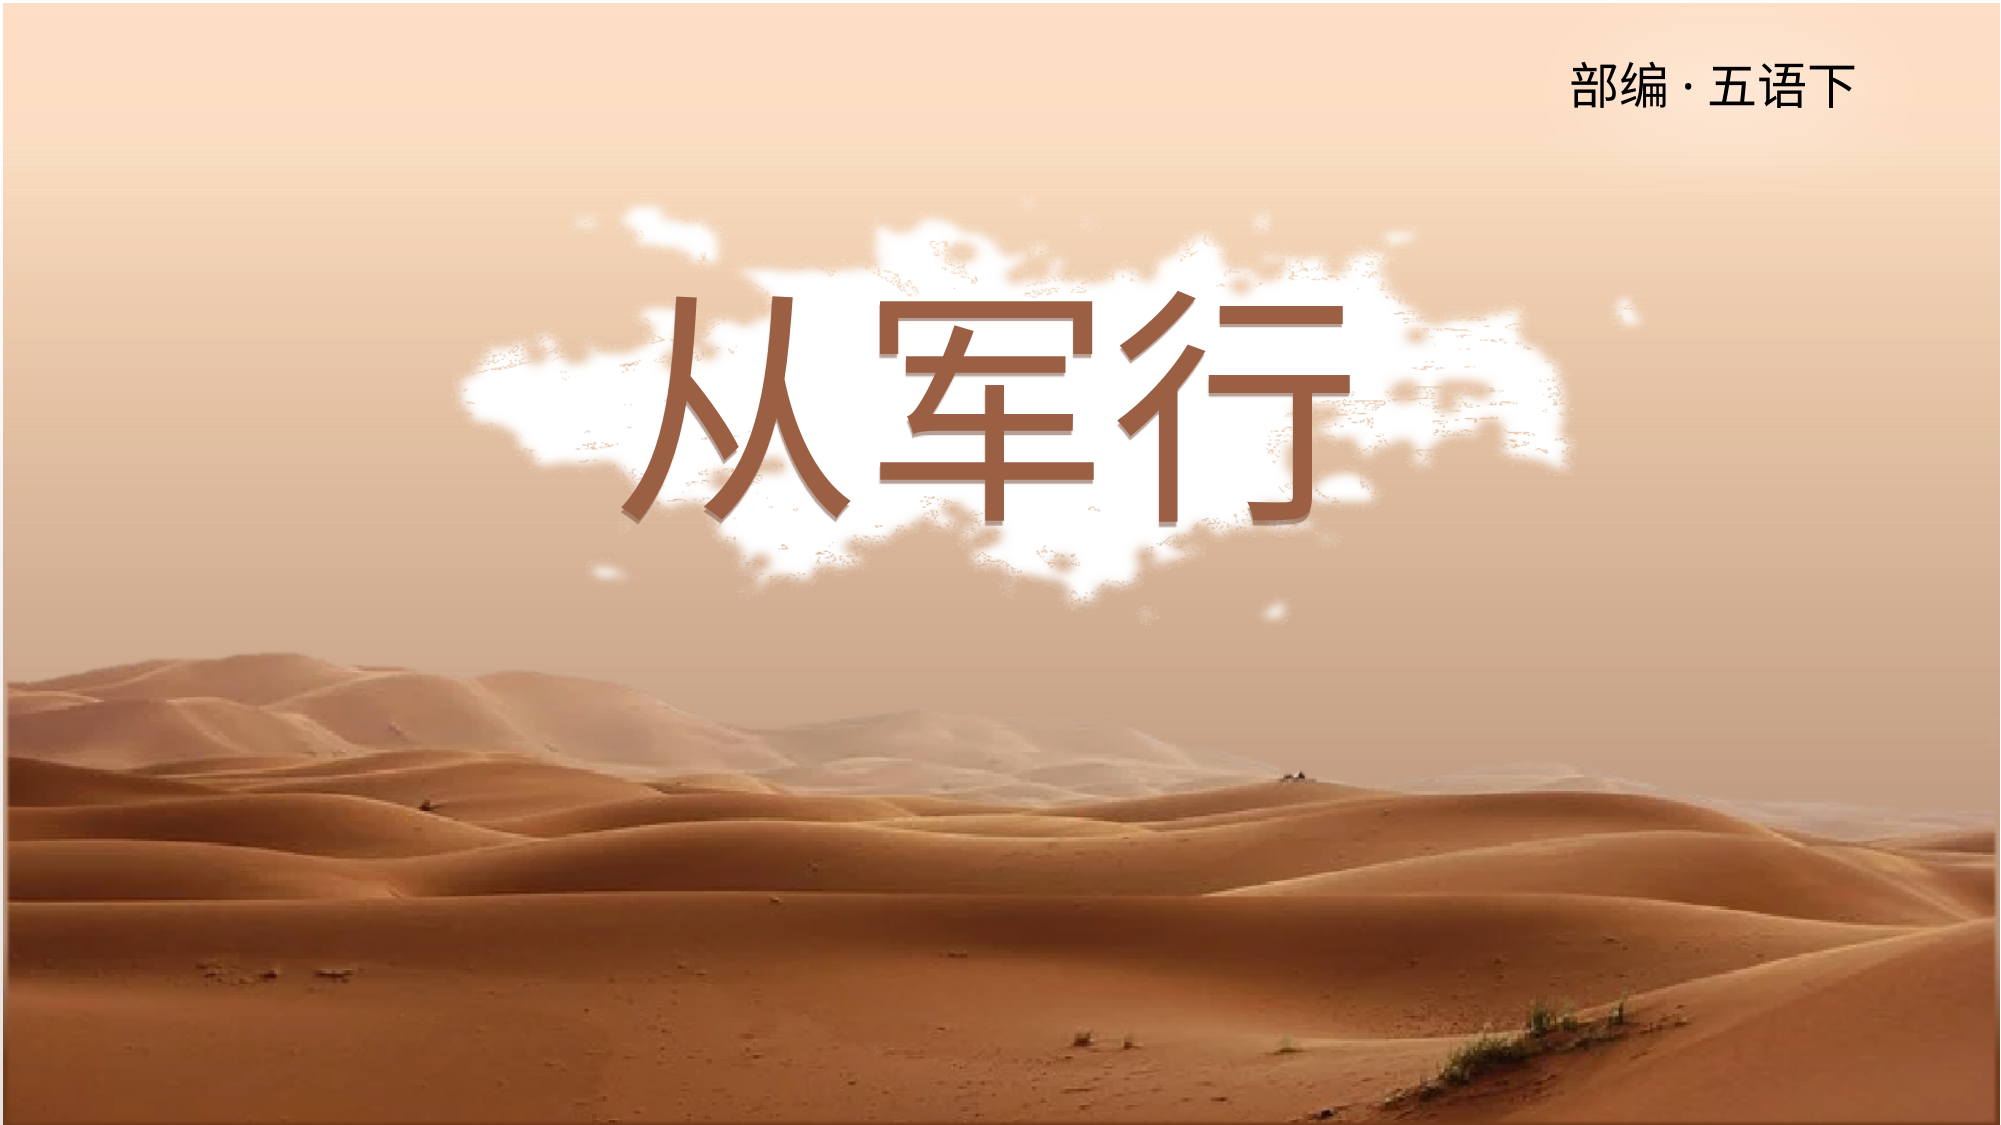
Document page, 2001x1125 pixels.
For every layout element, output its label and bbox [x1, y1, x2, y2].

picture [3, 3, 2000, 1125]
text_box [0, 2, 2000, 1125]
